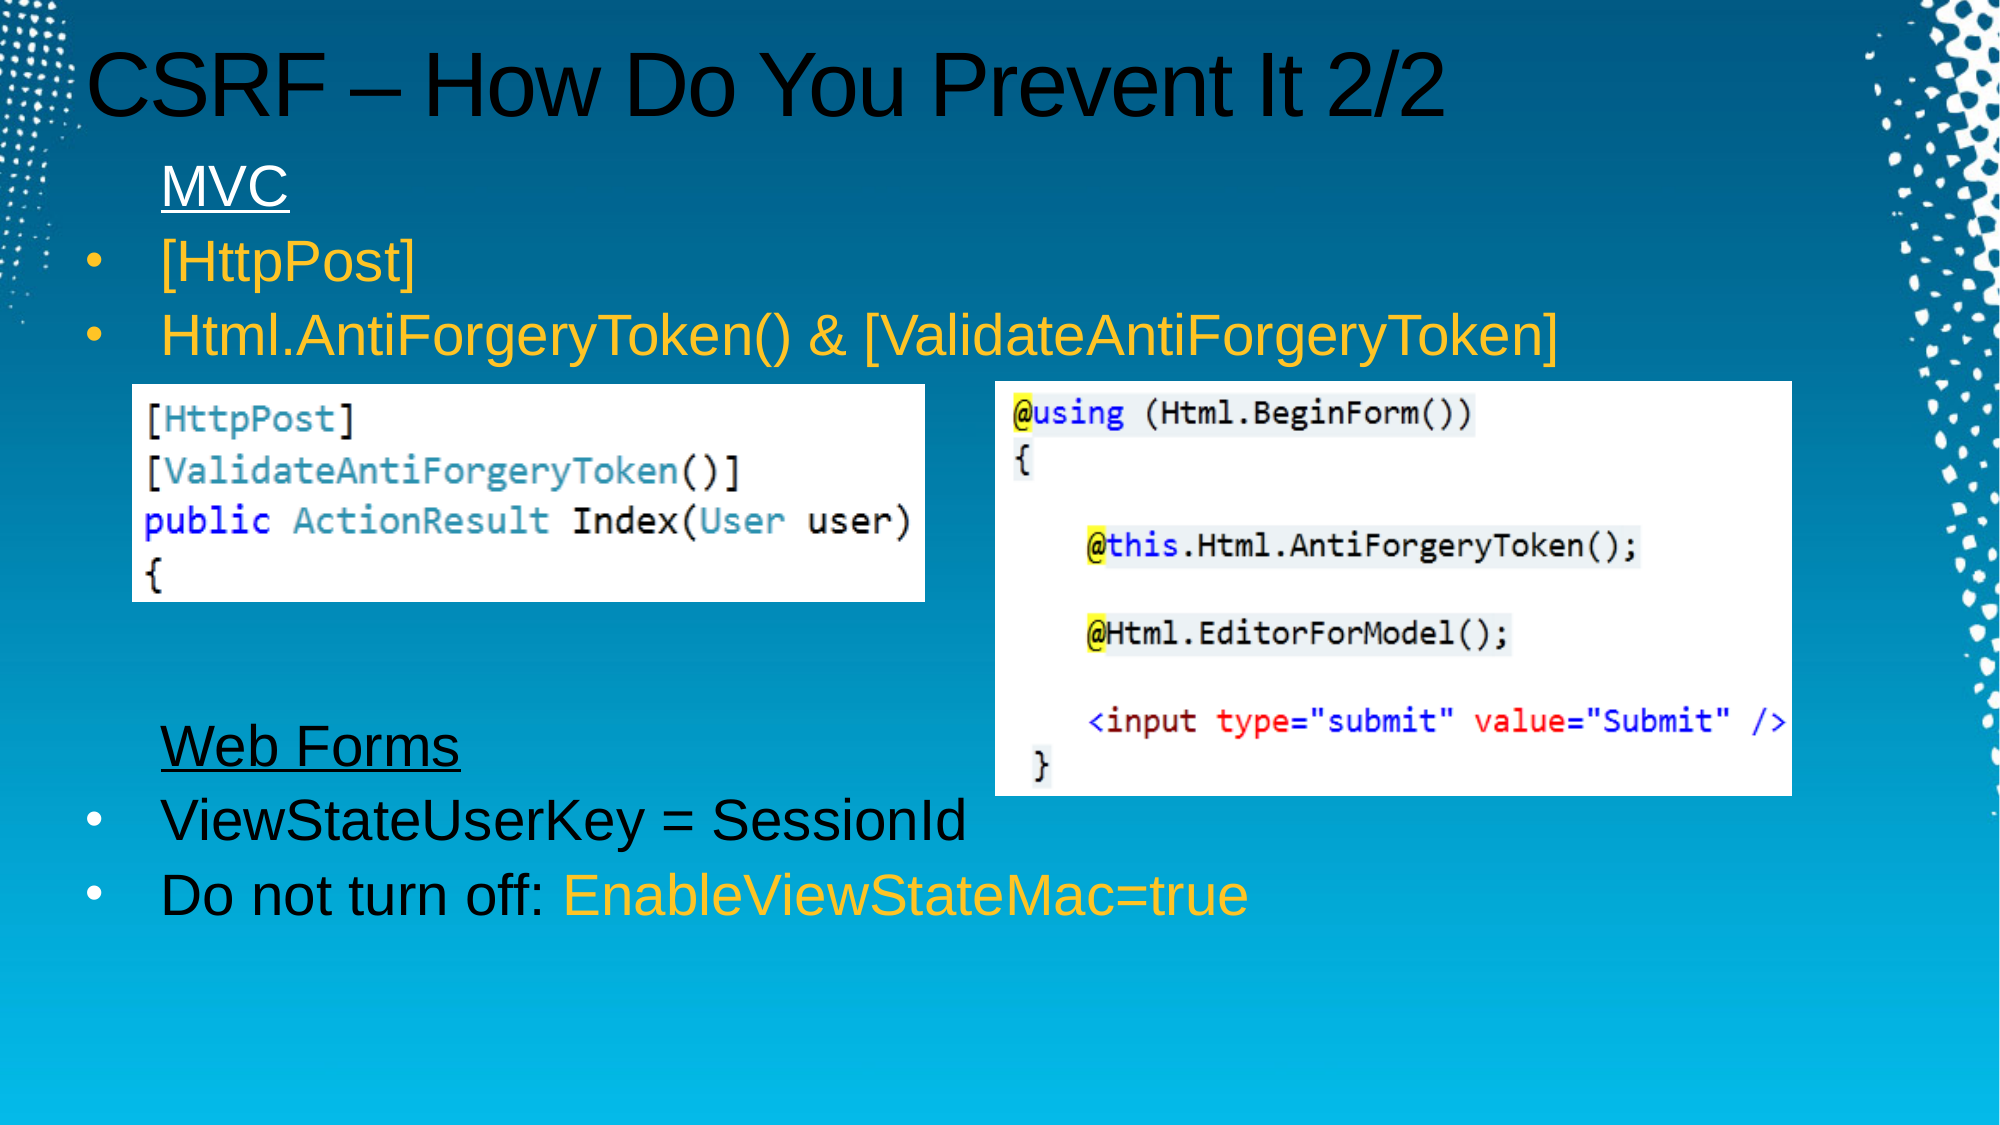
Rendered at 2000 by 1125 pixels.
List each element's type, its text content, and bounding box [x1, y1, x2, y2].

picture [1974, 683, 1985, 694]
picture [56, 47, 64, 55]
picture [1980, 460, 1987, 469]
picture [1994, 382, 2000, 391]
picture [1981, 604, 2000, 620]
picture [1935, 431, 1946, 449]
picture [17, 129, 23, 136]
picture [1889, 152, 1901, 156]
picture [41, 59, 48, 67]
picture [1946, 155, 1961, 167]
picture [1969, 625, 1985, 642]
picture [1942, 269, 1953, 276]
picture [1946, 525, 1956, 533]
picture [1921, 0, 1934, 8]
picture [1993, 321, 2000, 339]
picture [1932, 235, 1943, 241]
picture [13, 41, 25, 49]
picture [43, 42, 49, 53]
picture [10, 69, 17, 78]
picture [1950, 359, 1960, 366]
picture [38, 74, 47, 80]
picture [18, 13, 26, 19]
picture [1991, 747, 2000, 765]
picture [58, 32, 66, 41]
picture [54, 76, 60, 83]
picture [47, 0, 57, 10]
picture [1935, 177, 1945, 189]
picture [1973, 368, 1982, 380]
picture [1925, 141, 1935, 155]
picture [1979, 657, 1995, 676]
picture [1920, 257, 1932, 264]
picture [1983, 404, 1992, 414]
picture [3, 10, 11, 18]
picture [1972, 570, 1986, 583]
picture [1970, 426, 1980, 436]
picture [1963, 535, 1977, 550]
picture [9, 84, 15, 91]
picture [24, 72, 32, 79]
picture [996, 382, 1791, 795]
picture [1953, 301, 1962, 312]
picture [1915, 109, 1924, 119]
picture [0, 40, 9, 45]
picture [1982, 714, 1993, 729]
picture [30, 14, 40, 23]
picture [1952, 502, 1967, 516]
picture [1941, 324, 1952, 332]
picture [55, 62, 62, 69]
picture [1926, 344, 1939, 358]
picture [26, 57, 34, 68]
picture [1929, 27, 1945, 45]
picture [34, 101, 43, 111]
picture [1942, 465, 1958, 483]
picture [1919, 367, 1930, 378]
picture [33, 116, 40, 124]
picture [0, 155, 5, 163]
picture [1963, 335, 1972, 344]
picture [6, 97, 12, 105]
picture [1935, 379, 1948, 391]
picture [1995, 582, 2000, 595]
picture [1945, 213, 1955, 220]
picture [33, 88, 42, 97]
picture [1963, 278, 1976, 291]
picture [1988, 691, 2000, 709]
picture [1914, 164, 1923, 177]
picture [1984, 349, 1992, 357]
picture [31, 131, 37, 138]
picture [1930, 291, 1941, 297]
picture [45, 16, 55, 24]
picture [1925, 87, 1941, 99]
picture [0, 24, 9, 33]
picture [1968, 481, 1978, 492]
picture [1914, 308, 1929, 326]
picture [42, 31, 53, 39]
picture [1938, 122, 1950, 133]
picture [16, 143, 21, 151]
picture [1963, 589, 1976, 607]
picture [33, 0, 42, 10]
picture [1957, 187, 1971, 200]
picture [1992, 438, 2000, 448]
picture [28, 42, 36, 53]
picture [1948, 413, 1958, 424]
picture [1922, 200, 1934, 207]
picture [1955, 246, 1965, 256]
picture [1960, 392, 1970, 403]
picture [1958, 445, 1968, 460]
picture [18, 0, 29, 6]
title CSRF – How Do You Prevent It 2/2 [85, 37, 1914, 138]
picture [29, 27, 38, 38]
picture [11, 55, 21, 64]
picture [1972, 312, 1985, 322]
picture [1935, 0, 2000, 306]
picture [1988, 547, 2000, 561]
picture [1991, 637, 2000, 652]
picture [1955, 557, 1965, 573]
picture [1928, 399, 1939, 415]
picture [1990, 492, 2000, 505]
picture [16, 22, 23, 34]
list MVC [HttpPost] Html.AntiForgeryToken() & [ValidateAntiForgeryToken] Web Forms ViewStateUserKey = SessionId Do not turn off: EnableViewStateMac=true [85, 156, 1914, 1040]
picture [1914, 274, 1920, 291]
picture [133, 385, 924, 601]
picture [1978, 517, 1987, 527]
